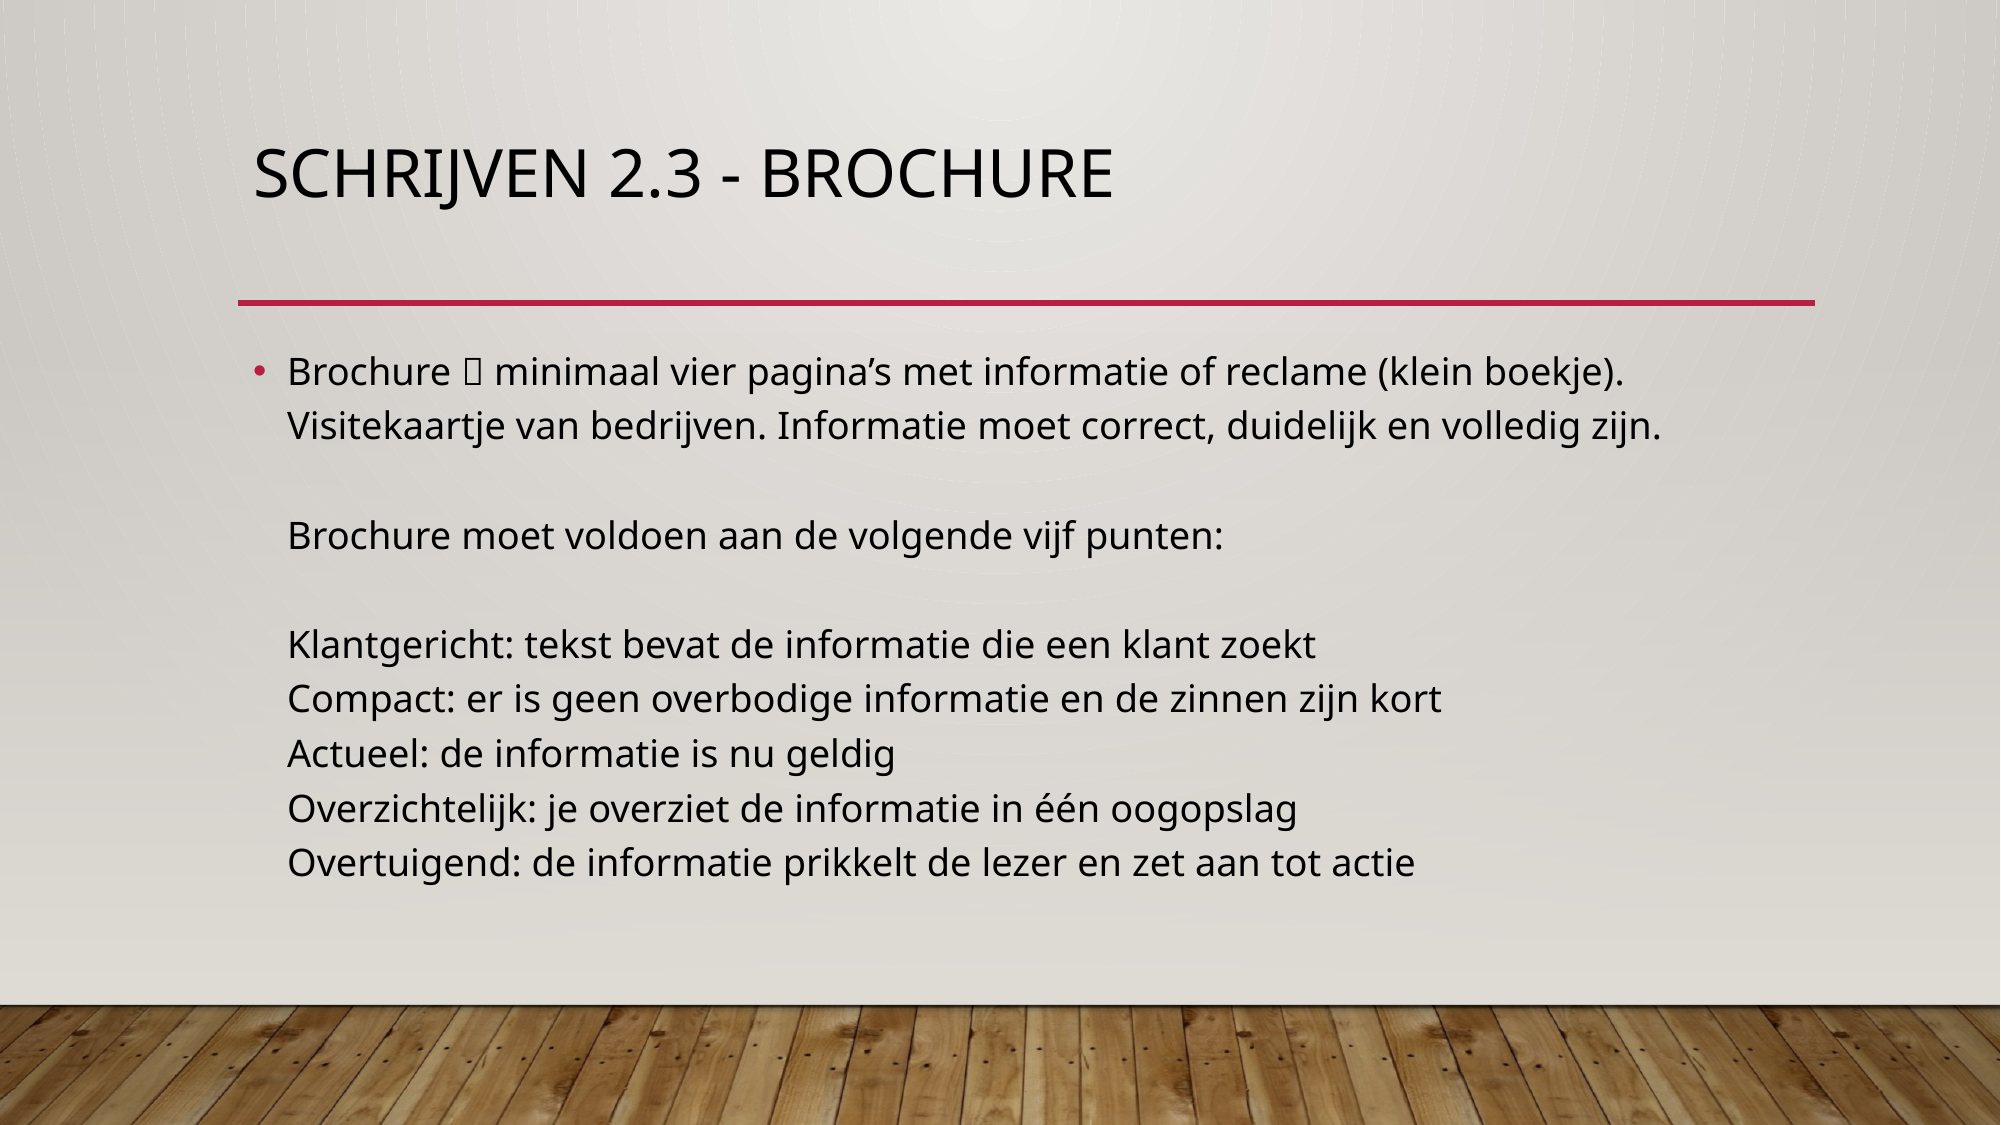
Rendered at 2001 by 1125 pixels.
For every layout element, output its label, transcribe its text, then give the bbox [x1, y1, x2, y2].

picture [0, 1005, 2000, 1125]
list Brochure  minimaal vier pagina’s met informatie of reclame (klein boekje). Visitekaartje van bedrijven. Informatie moet correct, duidelijk en volledig zijn. Brochure moet voldoen aan de volgende vijf punten: Klantgericht: tekst bevat de informatie die een klant zoekt Compact: er is geen overbodige informatie en de zinnen zijn kort Actueel: de informatie is nu geldig Overzichtelijk: je overziet de informatie in één oogopslag Overtuigend: de informatie prikkelt de lezer en zet aan tot actie [238, 330, 1814, 897]
title Schrijven 2.3 - brochure [238, 131, 1814, 305]
